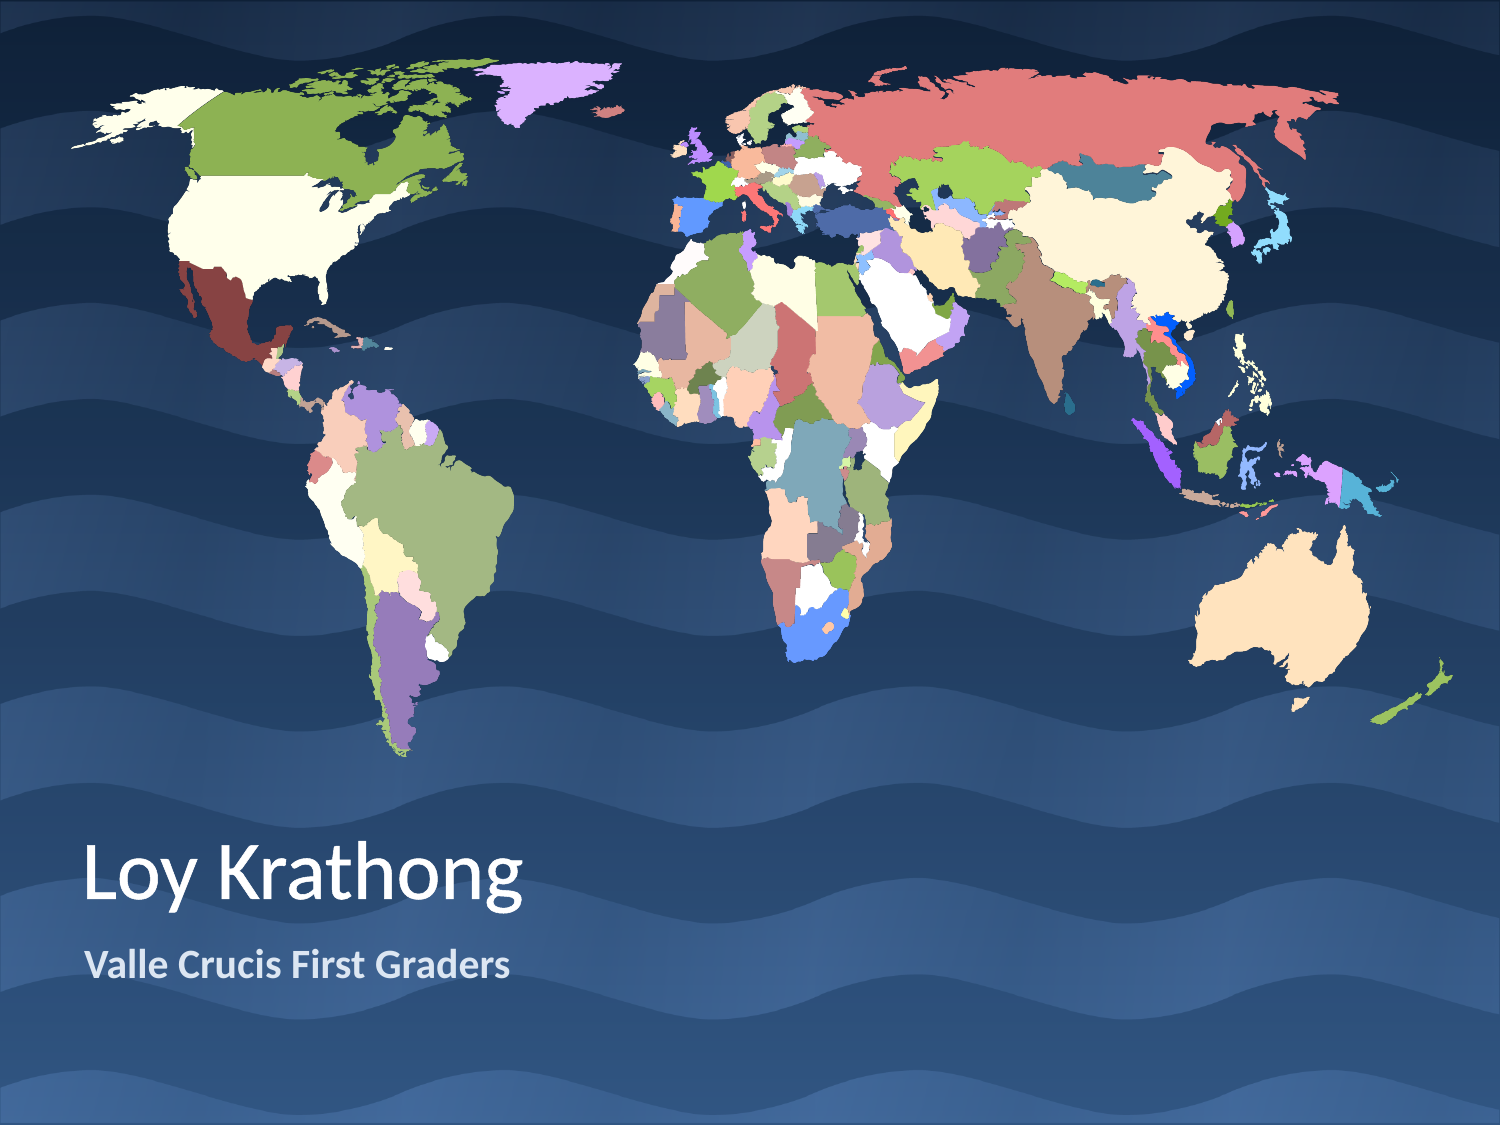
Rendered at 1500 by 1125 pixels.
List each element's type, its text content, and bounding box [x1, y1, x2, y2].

text_box Valle Crucis First Graders [69, 929, 1462, 995]
text_box Loy Krathong [67, 808, 1418, 923]
